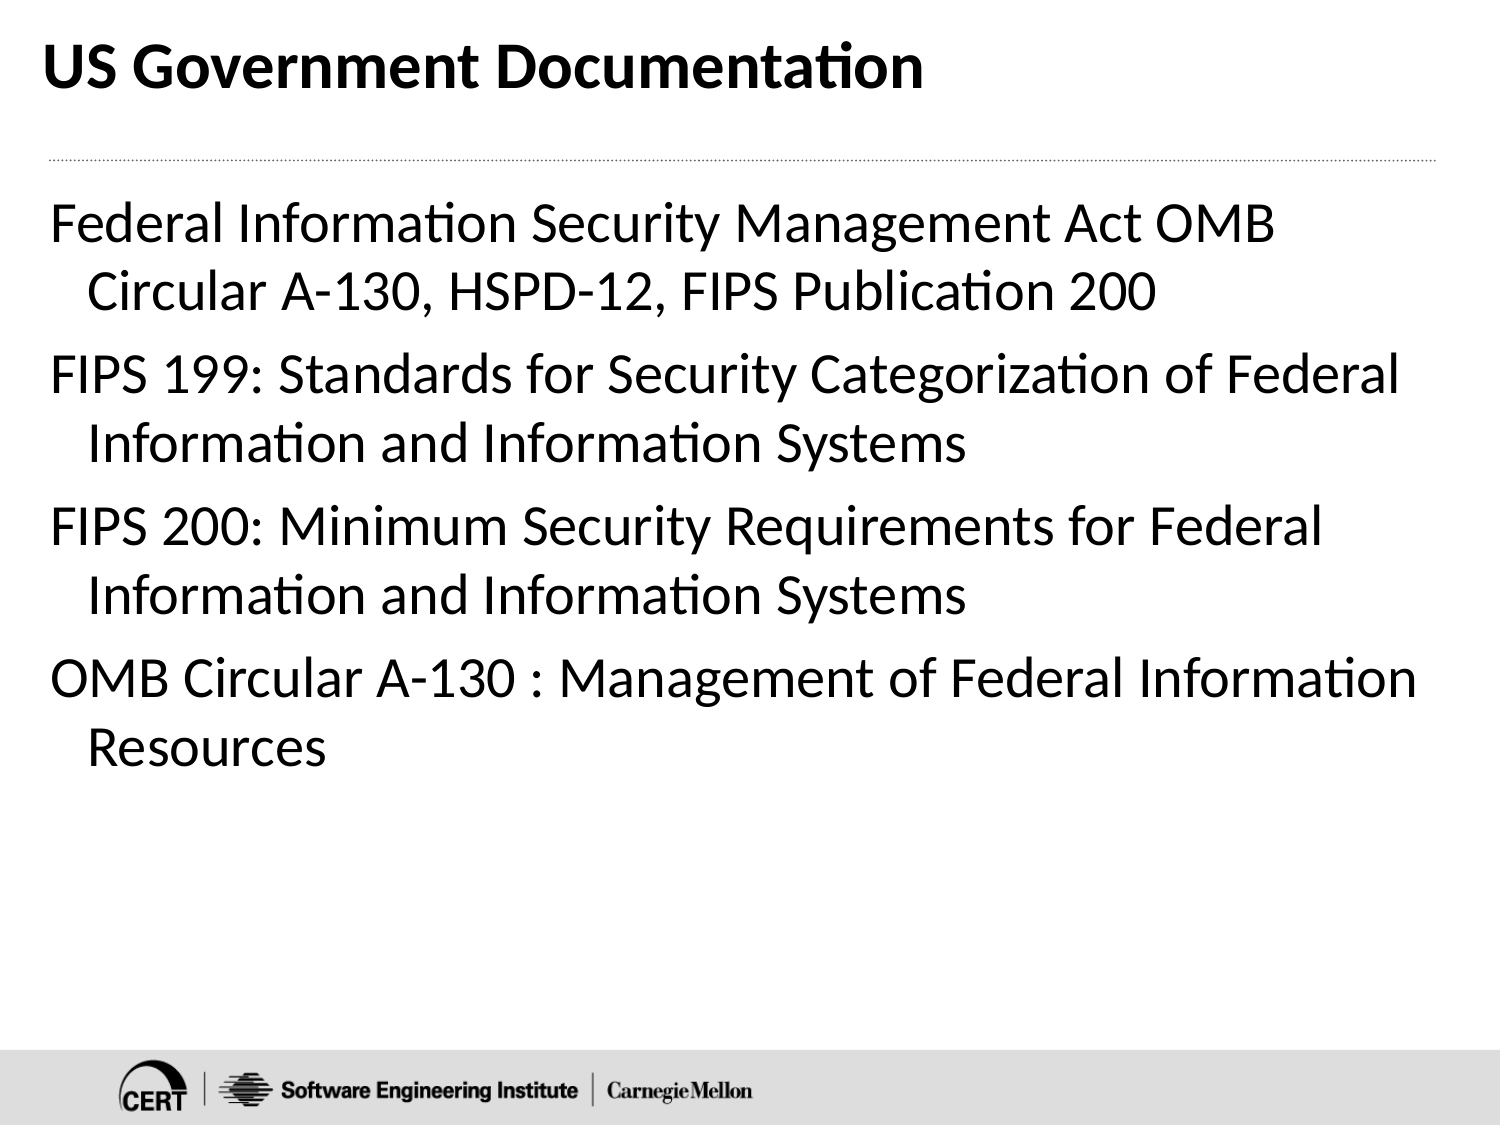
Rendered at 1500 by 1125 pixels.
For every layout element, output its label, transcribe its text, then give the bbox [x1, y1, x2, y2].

list Federal Information Security Management Act OMB Circular A-130, HSPD-12, FIPS Publication 200 FIPS 199: Standards for Security Categorization of Federal Information and Information Systems FIPS 200: Minimum Security Requirements for Federal Information and Information Systems OMB Circular A-130 : Management of Federal Information Resources [49, 187, 1438, 1001]
picture [102, 1056, 765, 1117]
title US Government Documentation [42, 37, 1434, 155]
